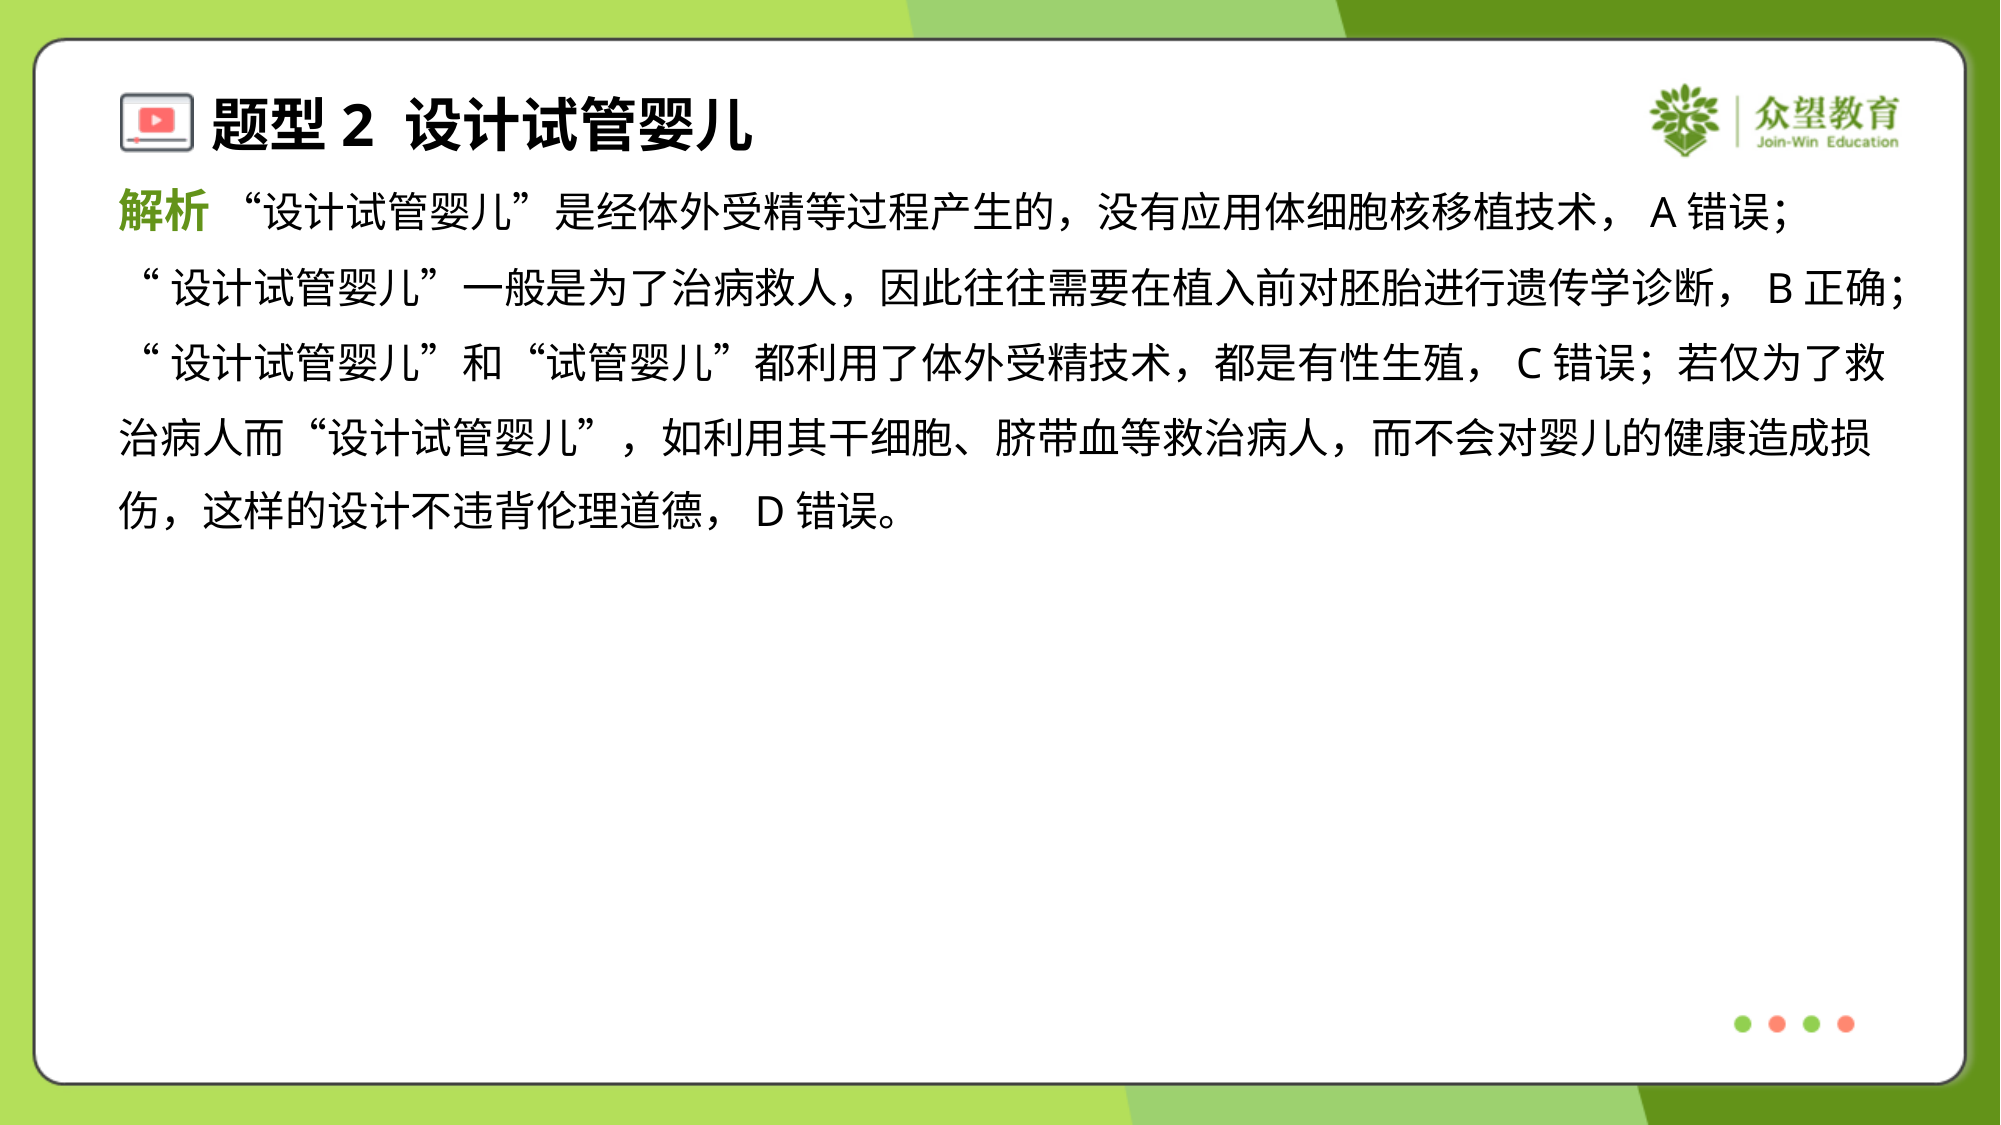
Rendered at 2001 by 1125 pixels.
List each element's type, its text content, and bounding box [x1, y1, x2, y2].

text_box 解析 “设计试管婴儿”是经体外受精等过程产生的，没有应用体细胞核移植技术，A错误； “设计试管婴儿”一般是为了治病救人，因此往往需要在植入前对胚胎进行遗传学诊断，B正确； “设计试管婴儿”和“试管婴儿”都利用了体外受精技术，都是有性生殖，C错误；若仅为了救 治病人而“设计试管婴儿”，如利用其干细胞、脐带血等救治病人，而不会对婴儿的健康造成损 伤，这样的设计不违背伦理道德，D错误。 [118, 159, 1883, 527]
picture [0, 0, 2000, 1125]
